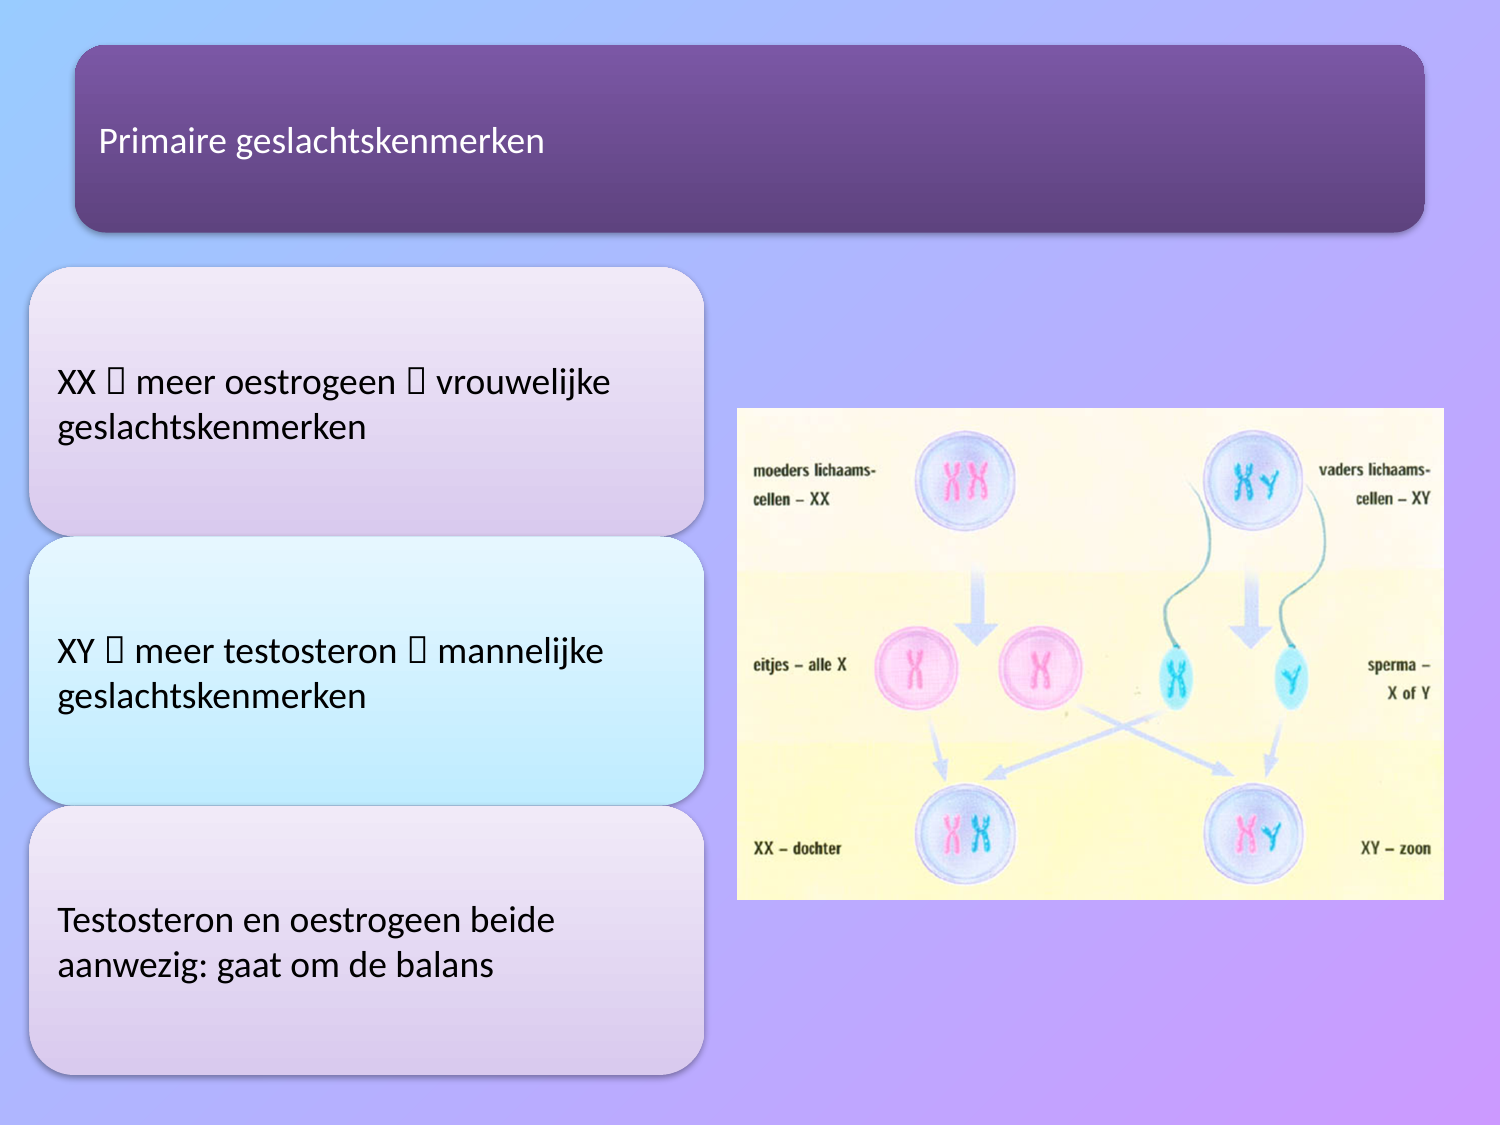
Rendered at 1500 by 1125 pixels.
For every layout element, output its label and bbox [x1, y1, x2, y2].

list [29, 266, 705, 1076]
picture [736, 408, 1444, 900]
text_box [74, 44, 1426, 233]
